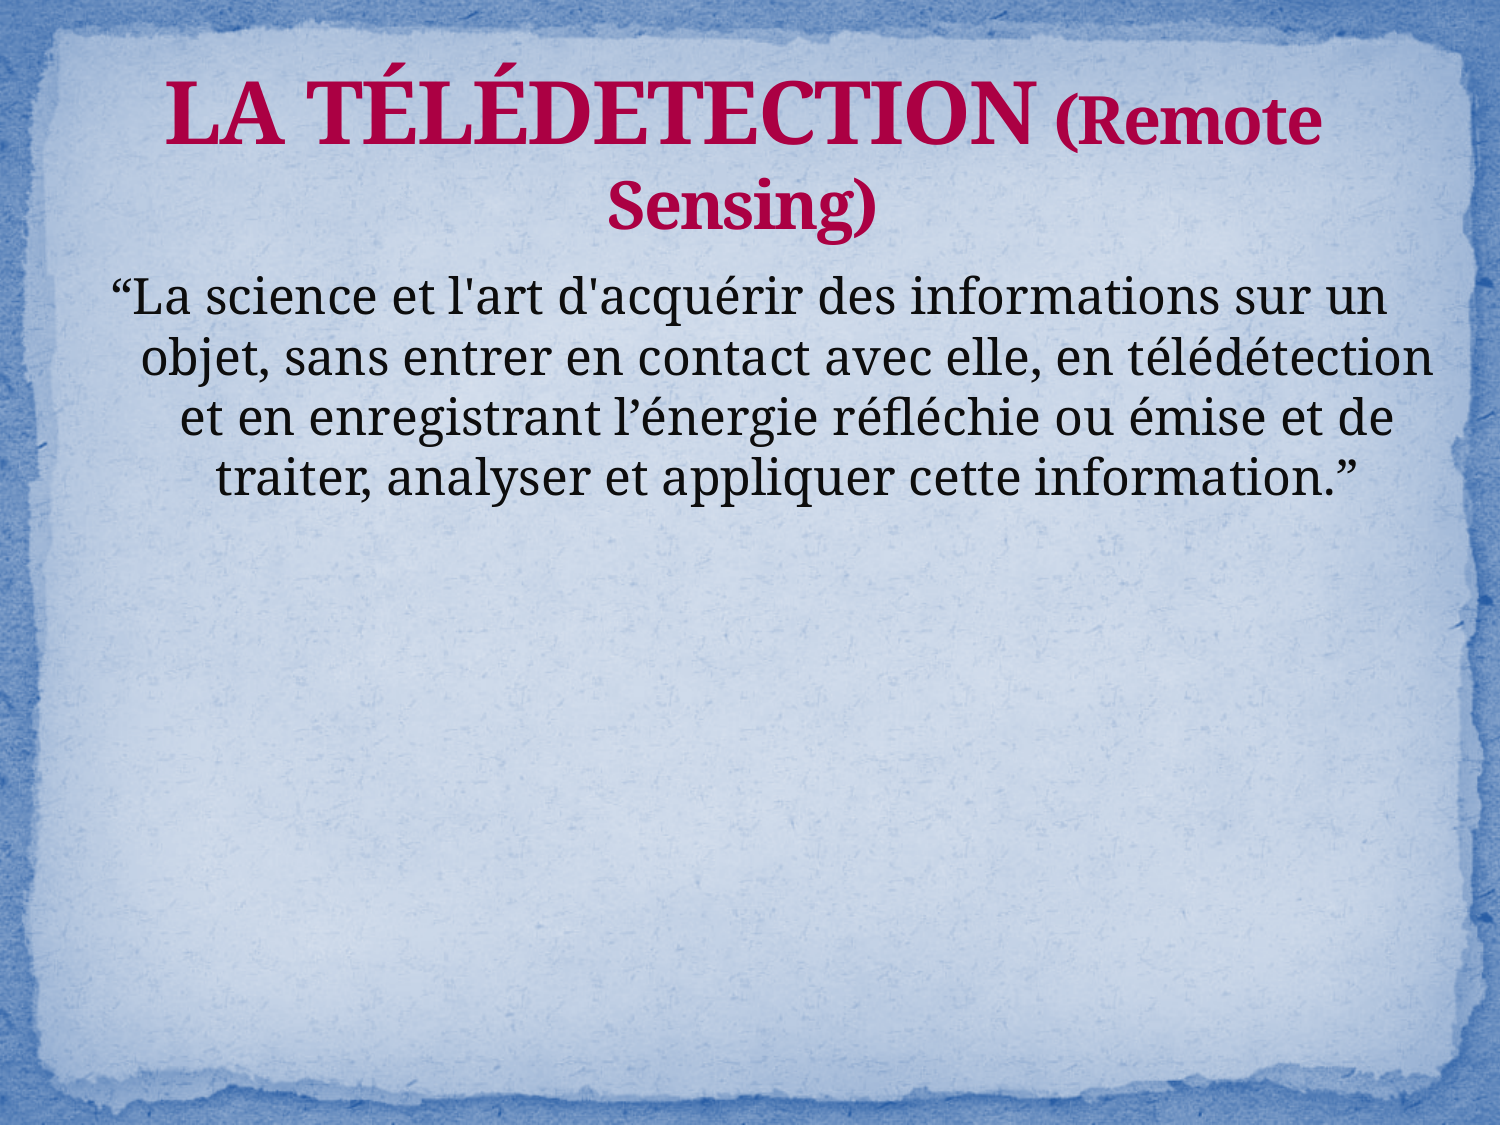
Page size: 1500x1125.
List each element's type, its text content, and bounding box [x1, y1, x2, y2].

text_box “La science et l'art d'acquérir des informations sur un objet, sans entrer en contact avec elle, en télédétection et en enregistrant l’énergie réfléchie ou émise et de traiter, analyser et appliquer cette information.” [37, 187, 1463, 938]
text_box LA TÉLÉDETECTION (Remote Sensing) [37, 50, 1450, 187]
